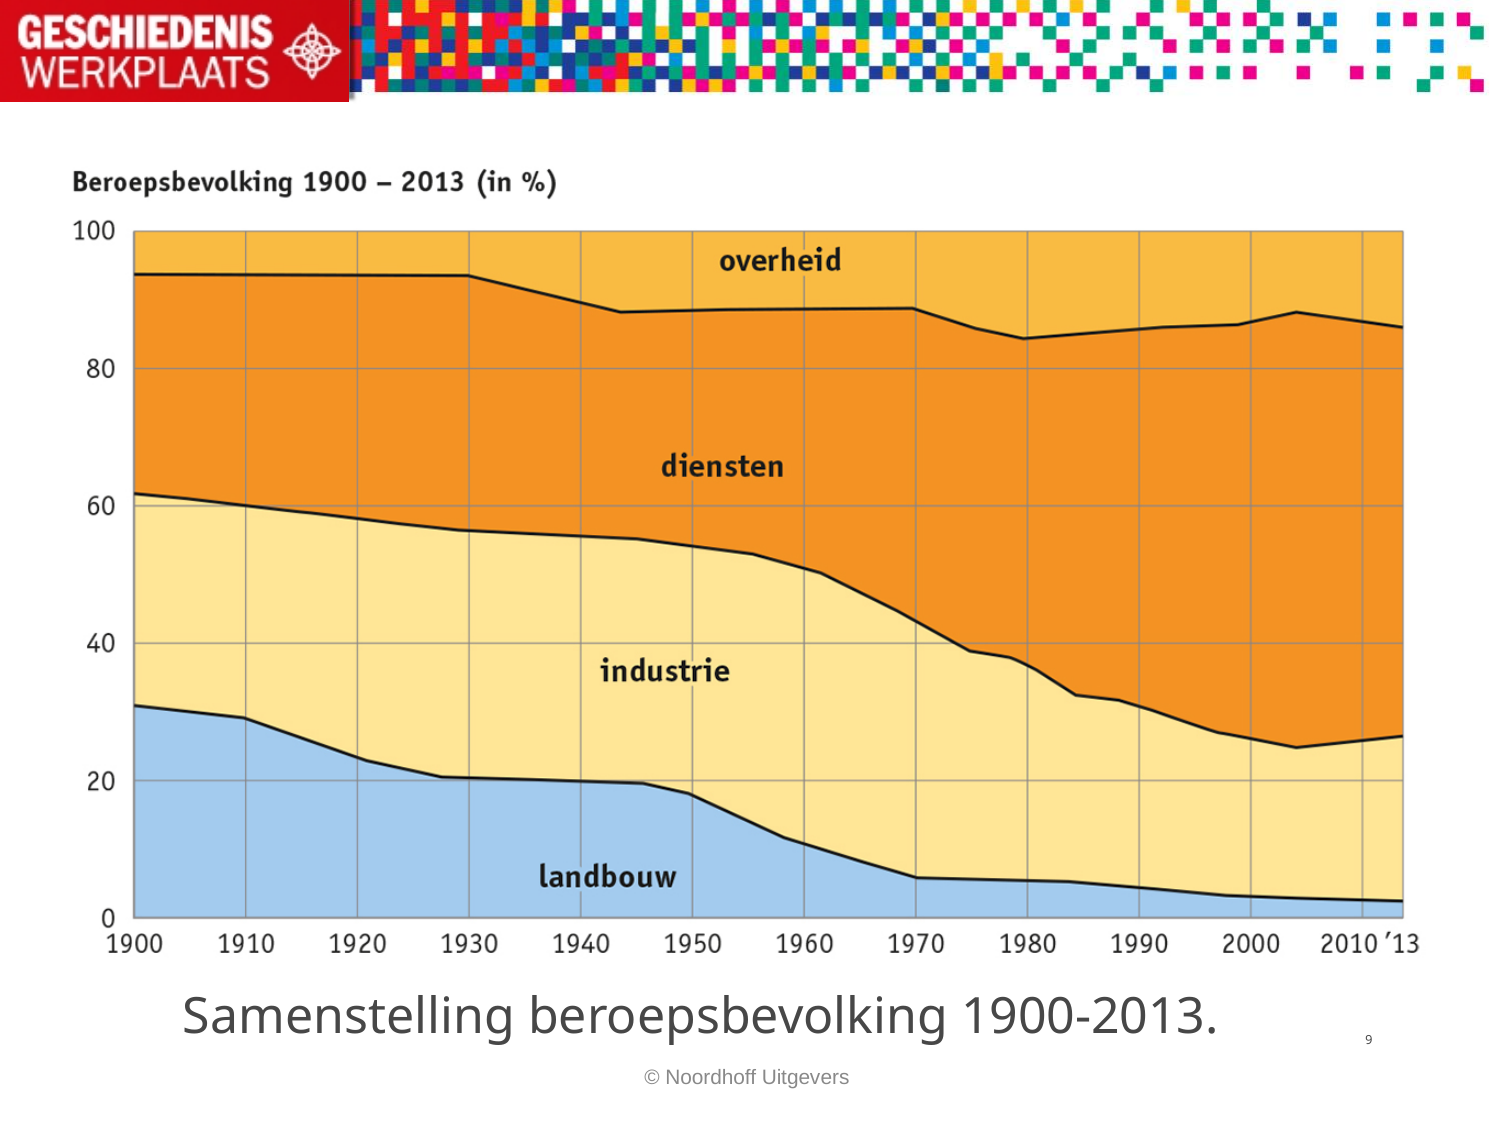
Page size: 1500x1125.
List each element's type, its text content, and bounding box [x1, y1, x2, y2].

slide_number 9 [1353, 1025, 1388, 1063]
text_box © Noordhoff Uitgevers [512, 1045, 988, 1106]
picture [0, 0, 1500, 1125]
text_box Samenstelling beroepsbevolking 1900-2013. [182, 975, 1353, 1071]
